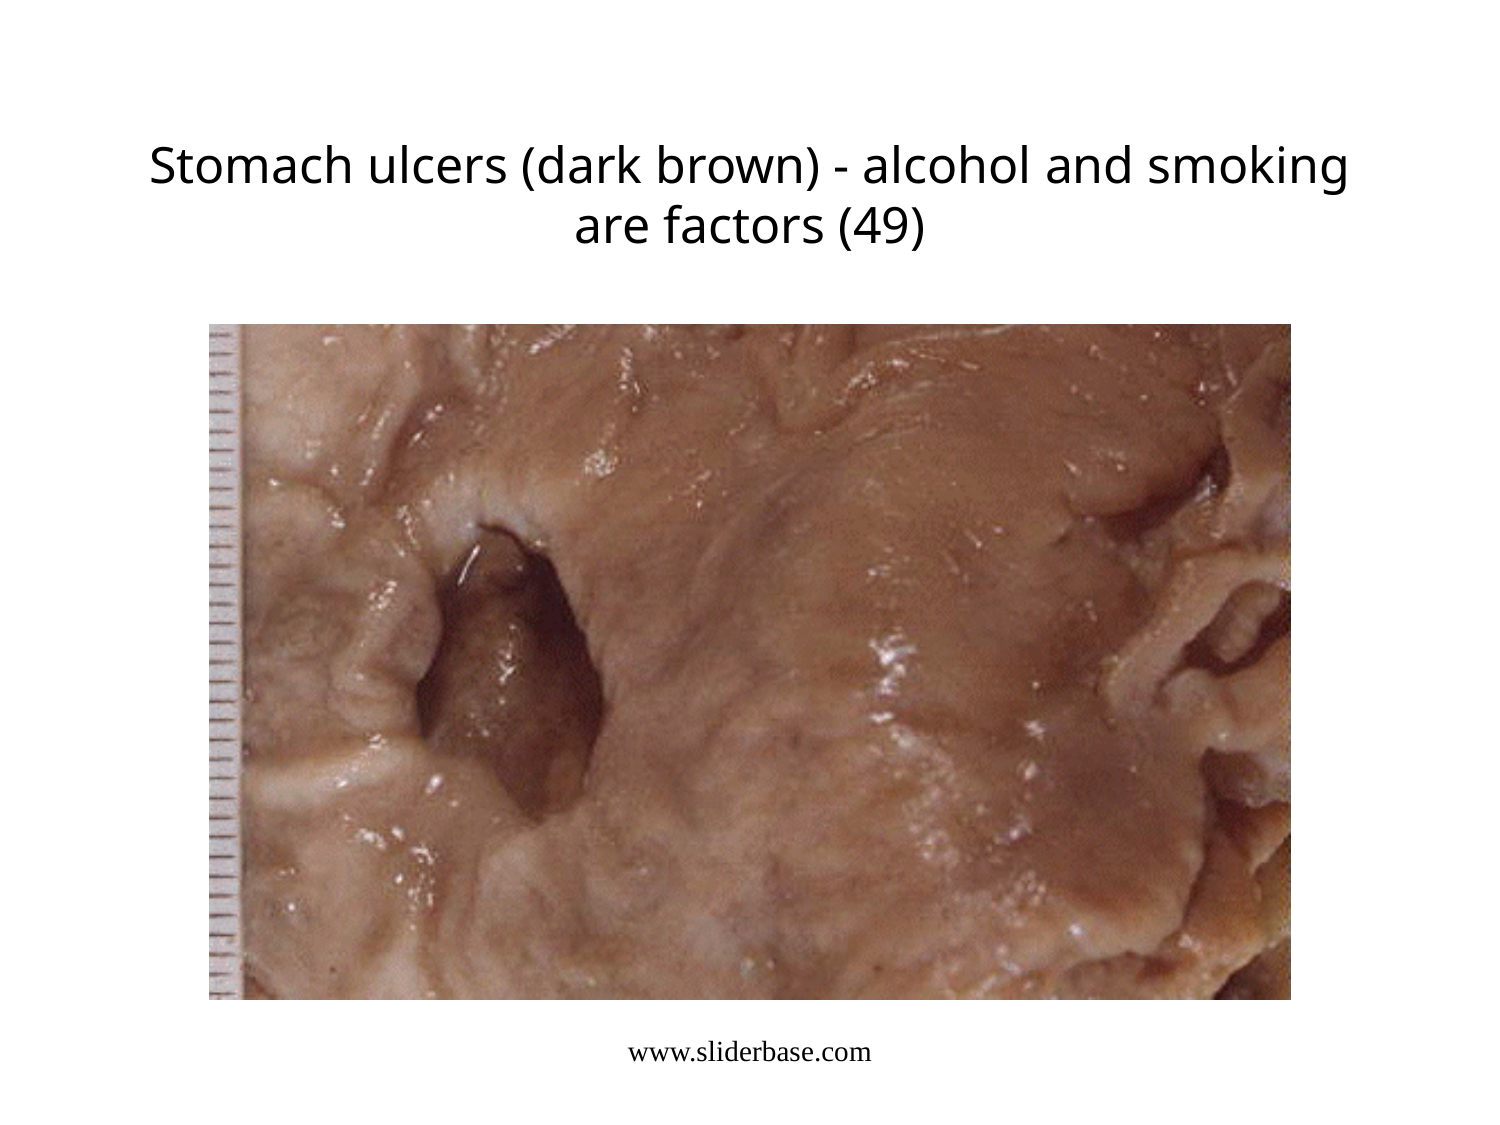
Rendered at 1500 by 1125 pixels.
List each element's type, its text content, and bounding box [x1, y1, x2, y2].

title Stomach ulcers (dark brown) - alcohol and smoking are factors (49) [112, 99, 1388, 288]
footer www.sliderbase.com [512, 1025, 988, 1100]
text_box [209, 324, 1291, 1001]
